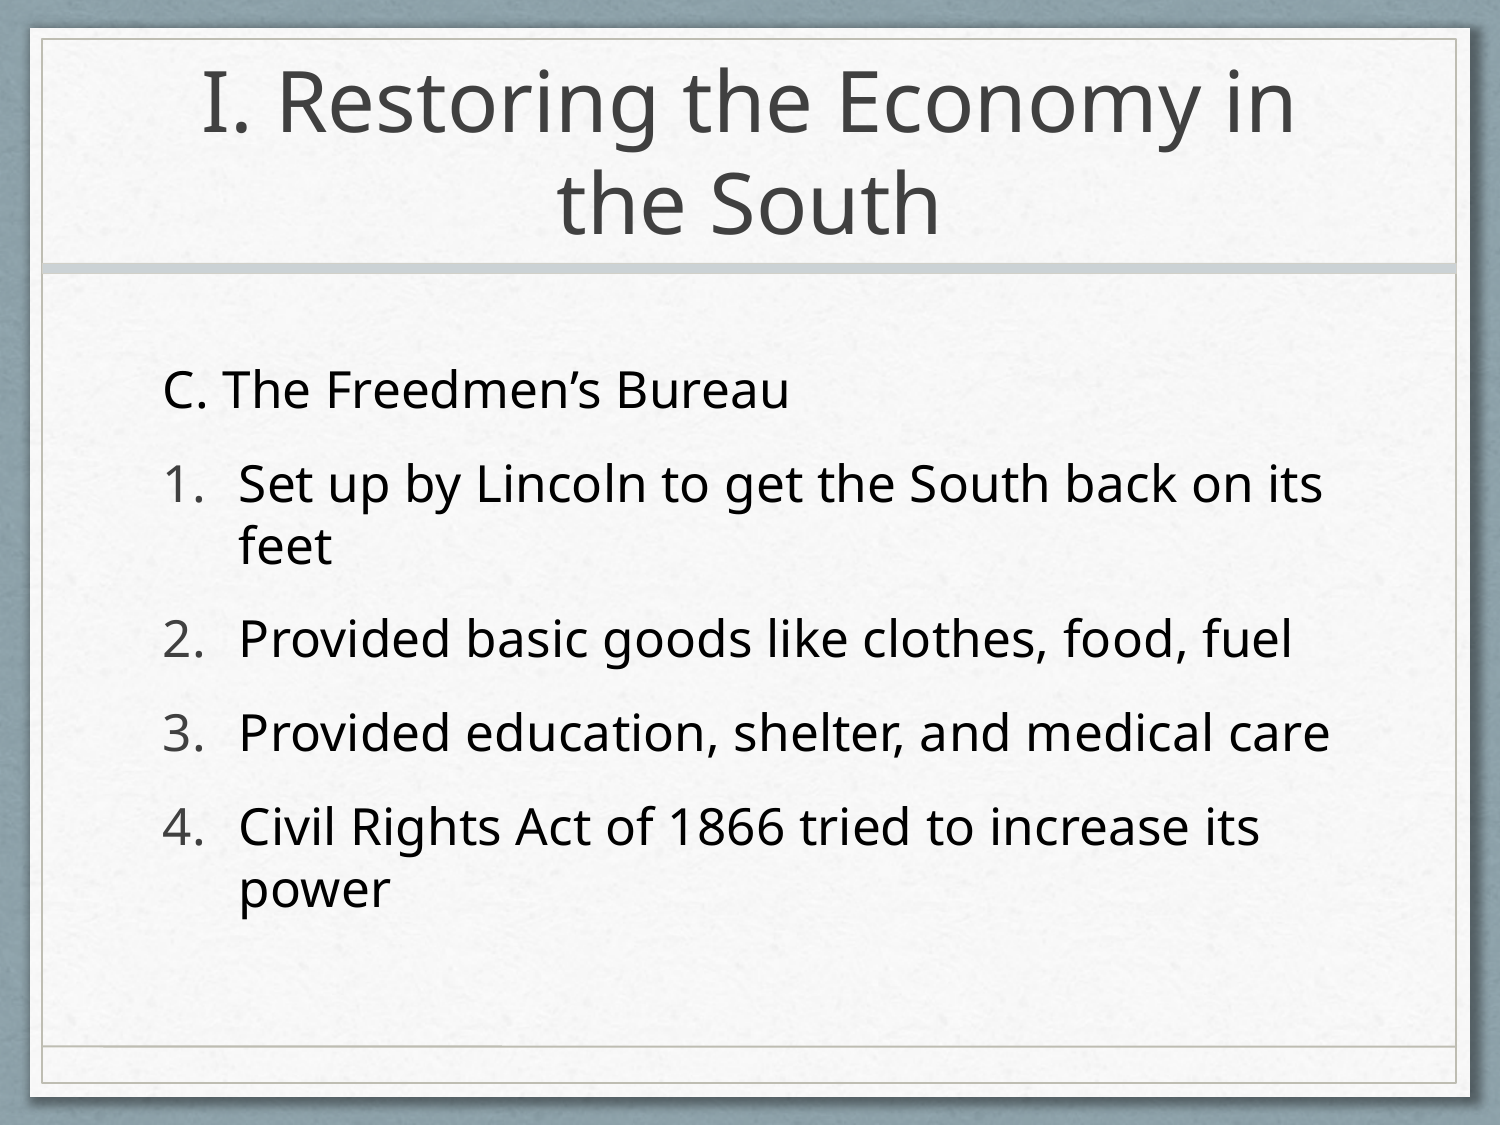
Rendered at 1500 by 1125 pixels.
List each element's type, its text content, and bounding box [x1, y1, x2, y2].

title I. Restoring the Economy in the South [147, 40, 1353, 260]
list C. The Freedmen’s Bureau Set up by Lincoln to get the South back on its feet Provided basic goods like clothes, food, fuel Provided education, shelter, and medical care Civil Rights Act of 1866 tried to increase its power [147, 350, 1353, 995]
picture [30, 28, 1470, 1097]
